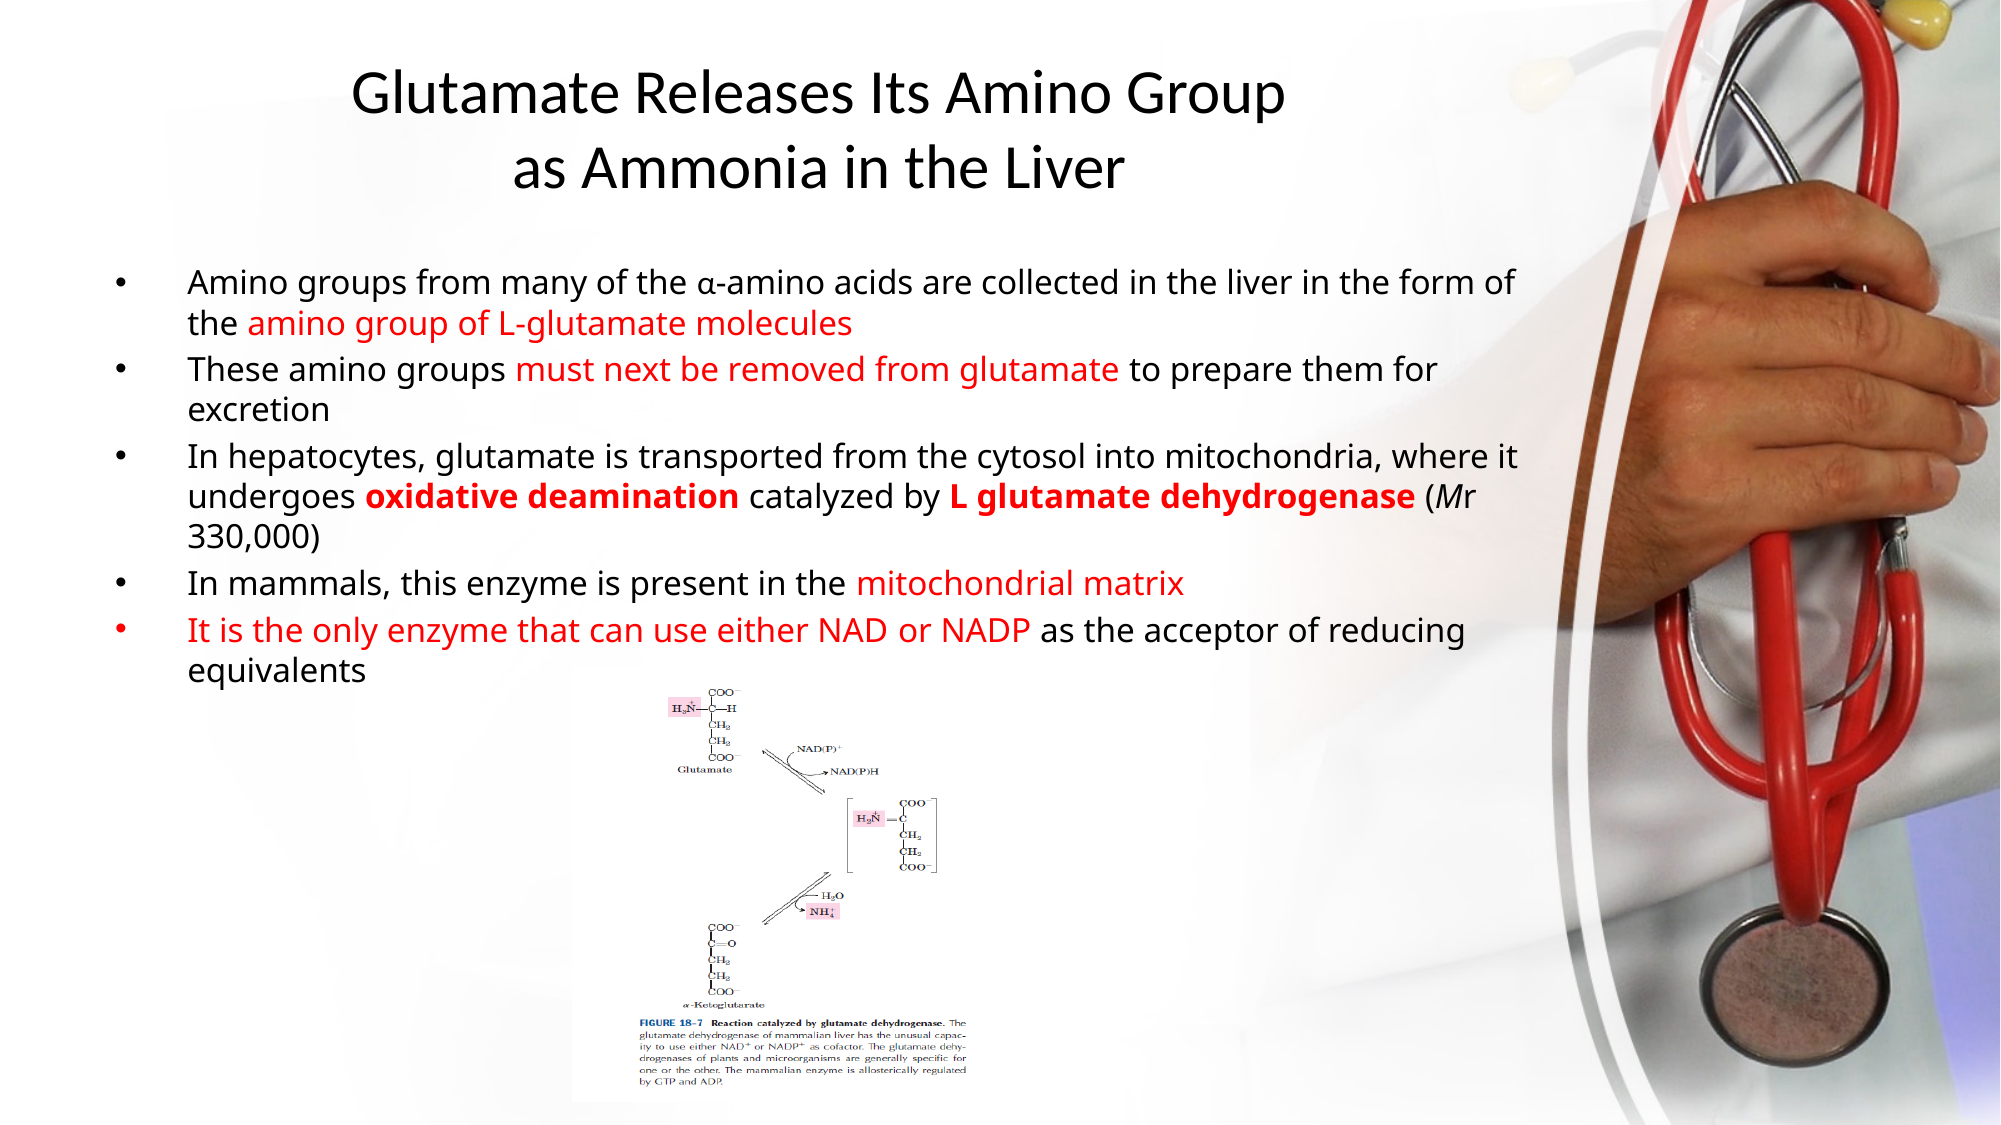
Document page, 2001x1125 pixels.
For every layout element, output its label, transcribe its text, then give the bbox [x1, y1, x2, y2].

picture [0, 0, 2001, 1125]
list Amino groups from many of the α-amino acids are collected in the liver in the form of the amino group of L-glutamate molecules These amino groups must next be removed from glutamate to prepare them for excretion In hepatocytes, glutamate is transported from the cytosol into mitochondria, where it undergoes oxidative deamination catalyzed by L glutamate dehydrogenase (Mr 330,000) In mammals, this enzyme is present in the mitochondrial matrix It is the only enzyme that can use either NAD or NADP as the acceptor of reducing equivalents [100, 254, 1537, 700]
title Glutamate Releases Its Amino Group as Ammonia in the Liver [100, 42, 1540, 210]
